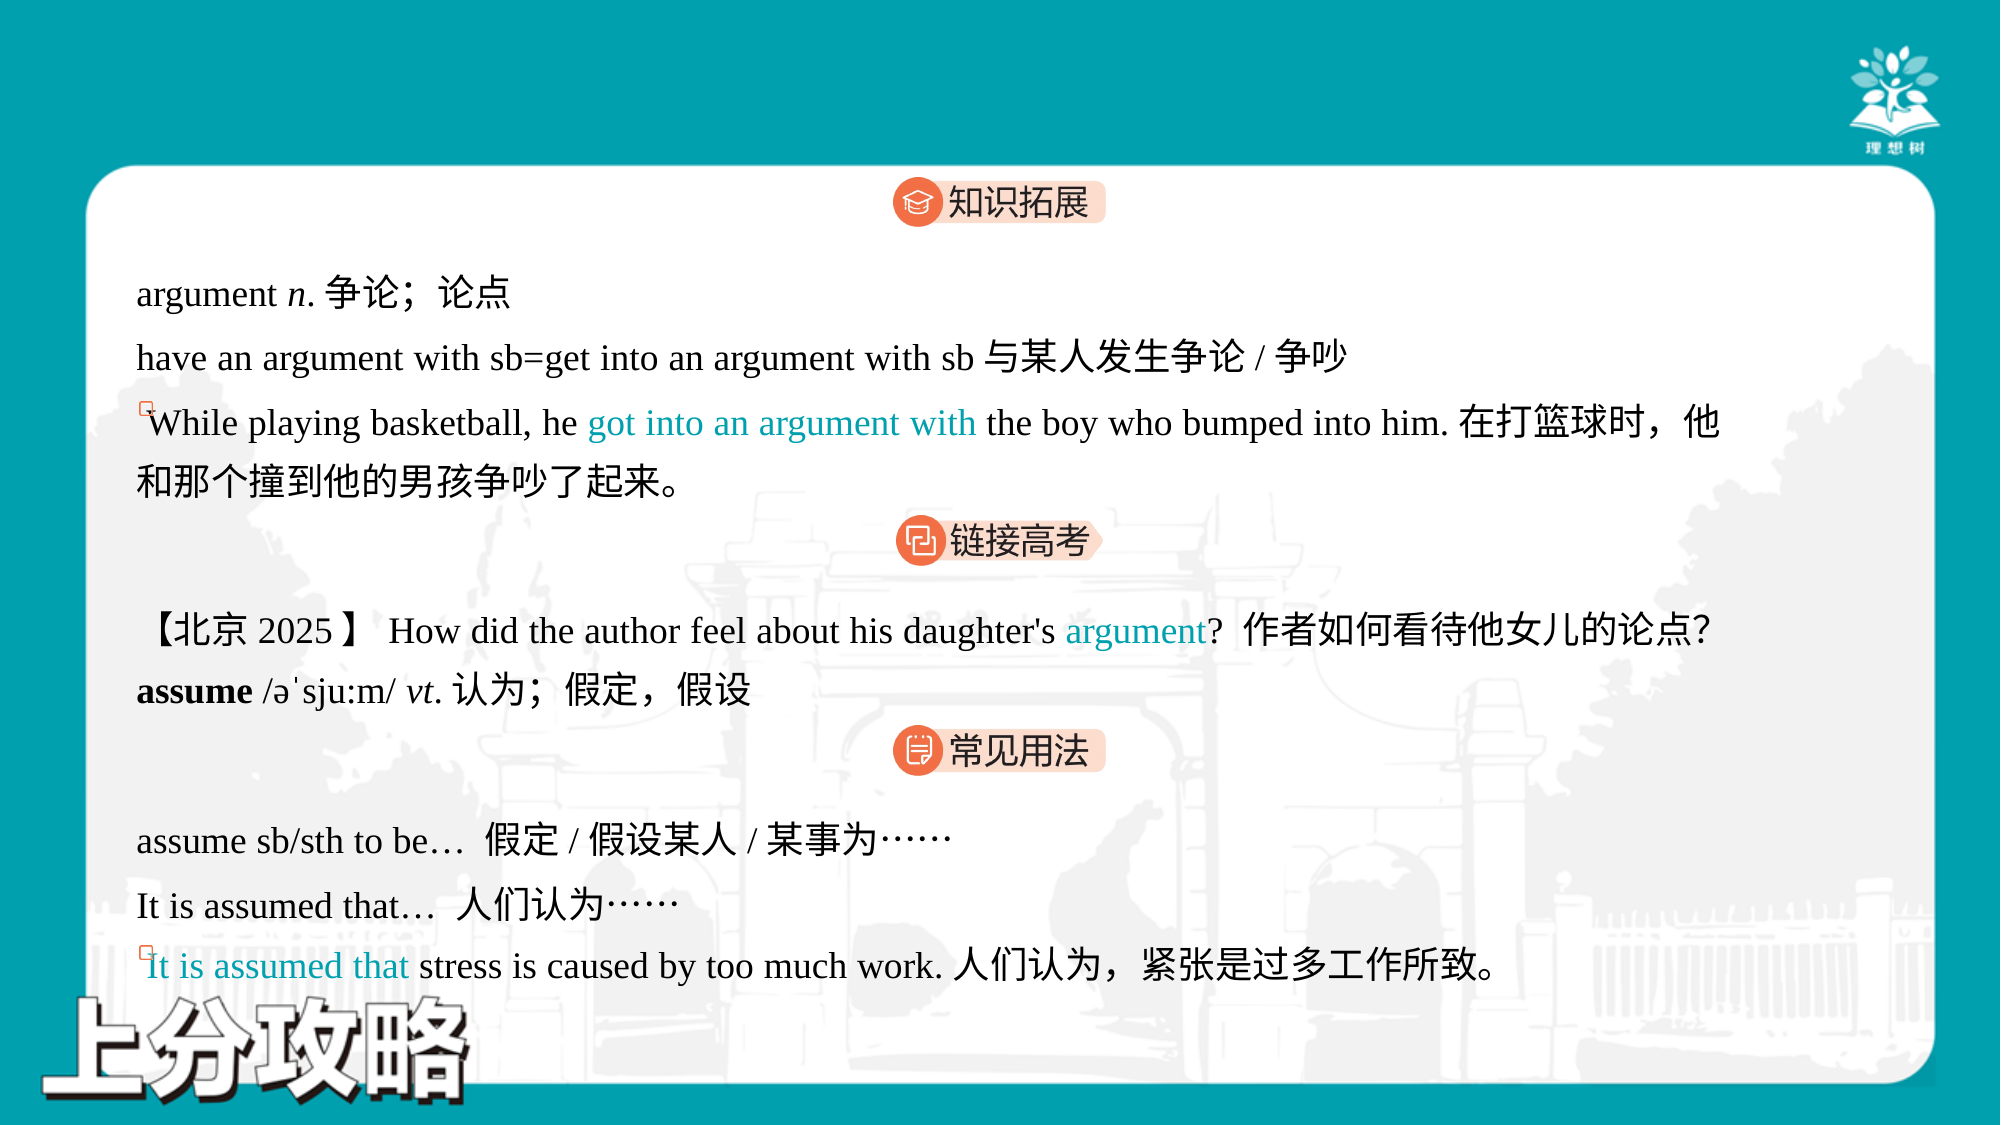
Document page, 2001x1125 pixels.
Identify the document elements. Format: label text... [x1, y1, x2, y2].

text_box argument n.争论；论点 have an argument with sb=get into an argument with sb与某人发生争论/争吵 While playing basketball, he got into an argument with the boy who bumped into him.在打篮球时，他 和那个撞到他的男孩争吵了起来。#37 [136, 249, 1865, 497]
picture [0, 0, 2000, 1125]
text_box assume sb/sth to be… 假定/假设某人/某事为…… It is assumed that… 人们认为…… It is assumed that stress is caused by too much work.人们认为，紧张是过多工作所致。#44 [136, 796, 1865, 980]
text_box 【北京2025】How did the author feel about his daughter's argument? 作者如何看待他女儿的论点？ assume /əˈsju:m/ vt.认为；假定，假设#40 [136, 586, 1865, 705]
